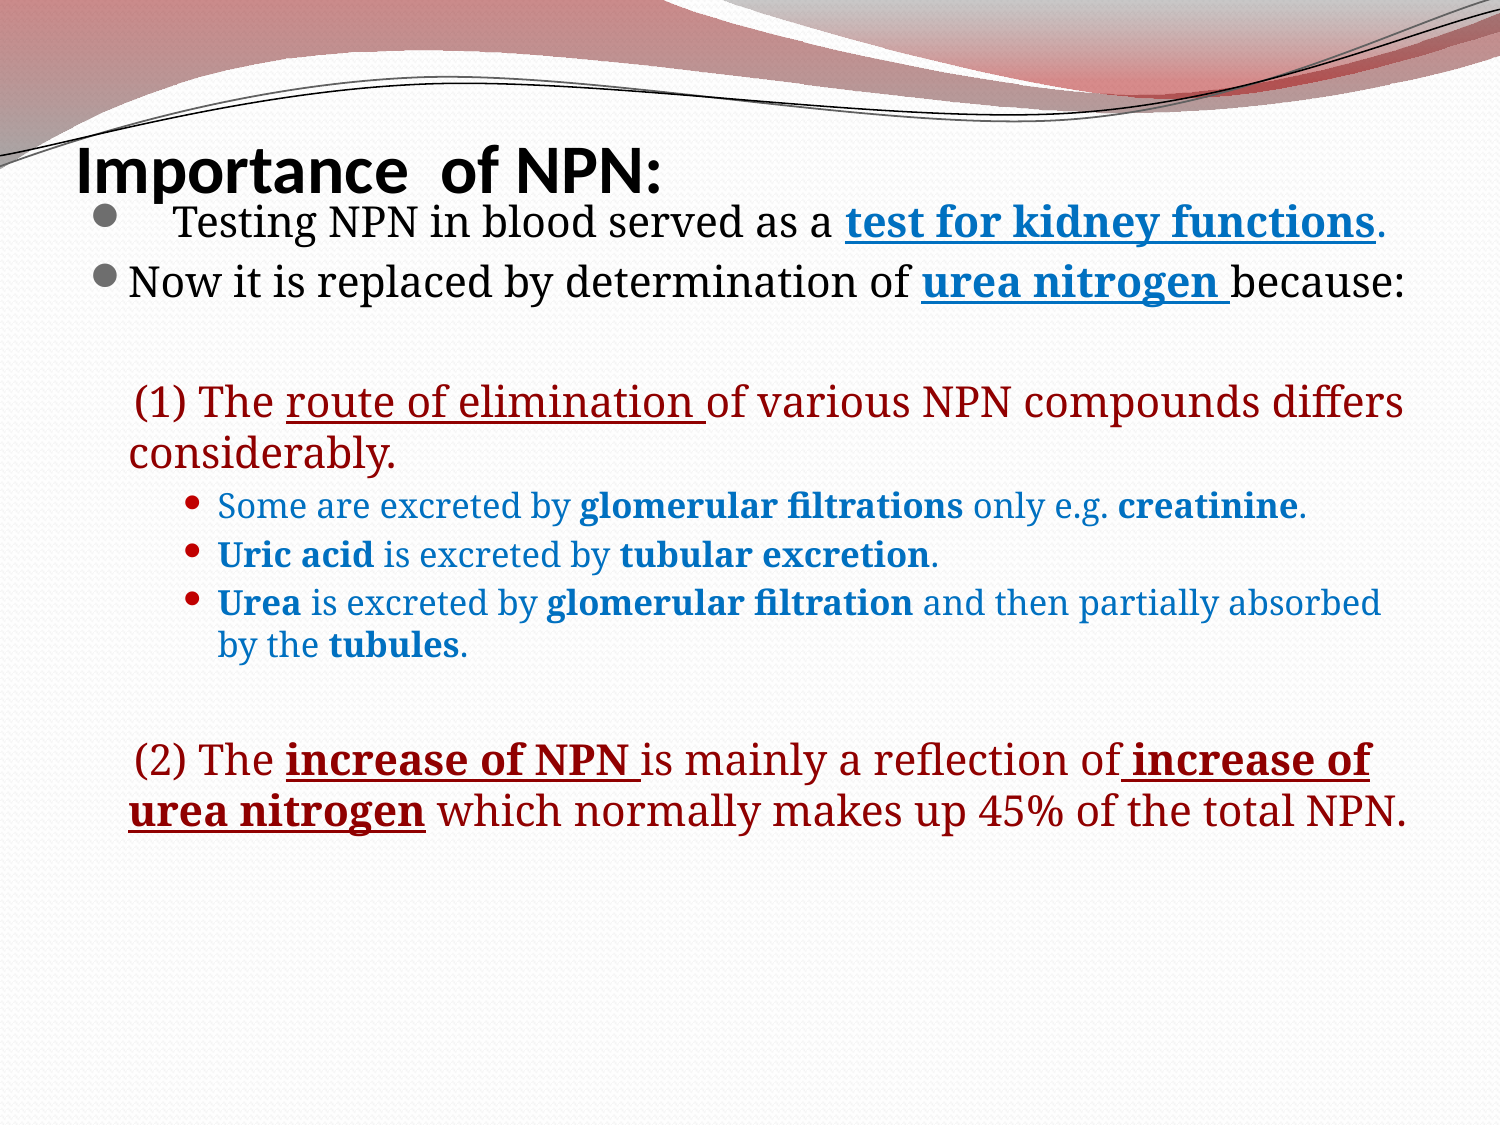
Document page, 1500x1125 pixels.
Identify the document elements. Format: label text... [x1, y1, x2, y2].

list Testing NPN in blood served as a test for kidney functions. Now it is replaced by determination of urea nitrogen because: (1) The route of elimination of various NPN compounds differs considerably. Some are excreted by glomerular filtrations only e.g. creatinine. Uric acid is excreted by tubular excretion. Urea is excreted by glomerular filtration and then partially absorbed by the tubules. (2) The increase of NPN is mainly a reflection of increase of urea nitrogen which normally makes up 45% of the total NPN. [75, 187, 1425, 1005]
title Importance of NPN: [75, 115, 1425, 187]
